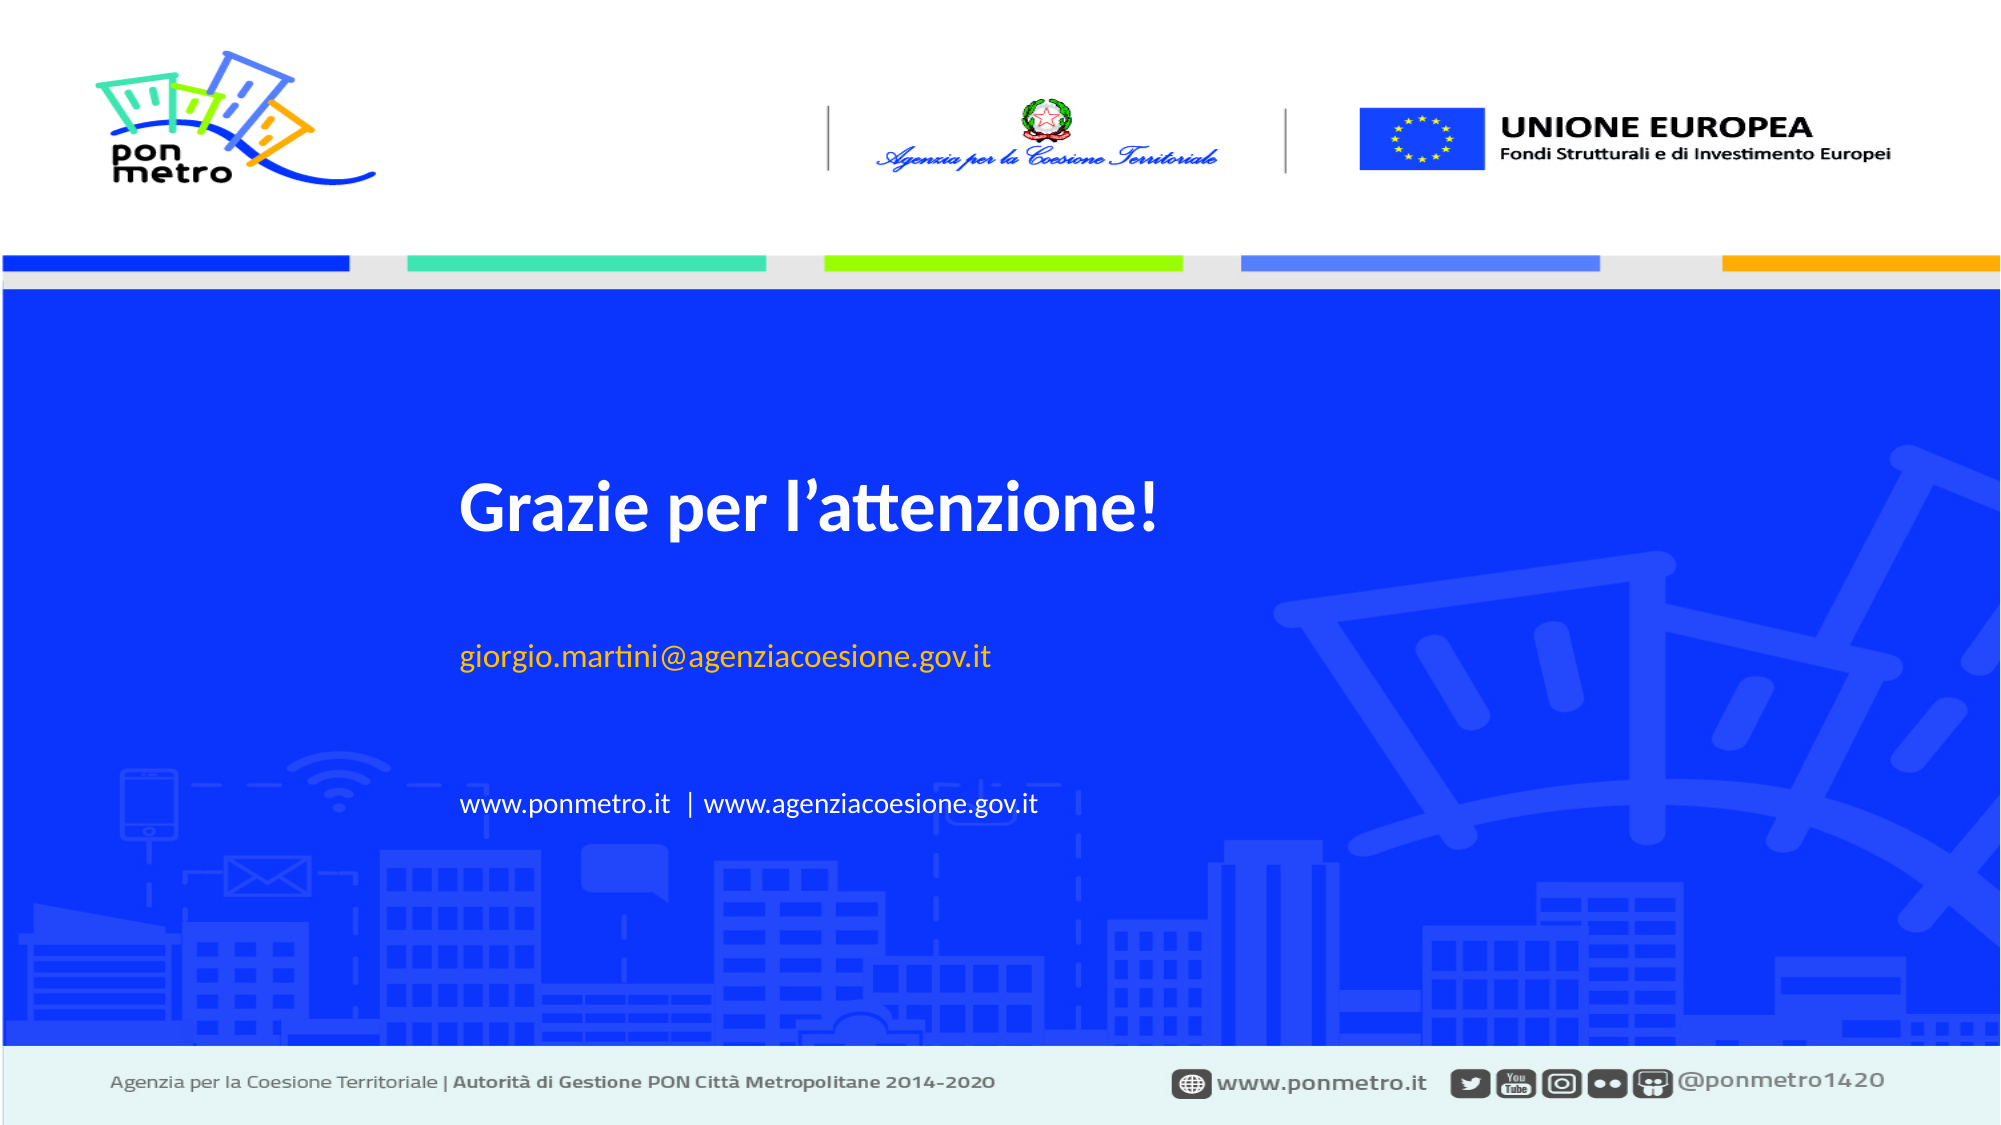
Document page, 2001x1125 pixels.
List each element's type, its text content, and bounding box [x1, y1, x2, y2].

picture [0, 0, 2001, 1125]
text_box Grazie per l’attenzione! giorgio.martini@agenziacoesione.gov.it [444, 451, 1637, 961]
text_box www.ponmetro.it | www.agenziacoesione.gov.it [444, 776, 1137, 827]
